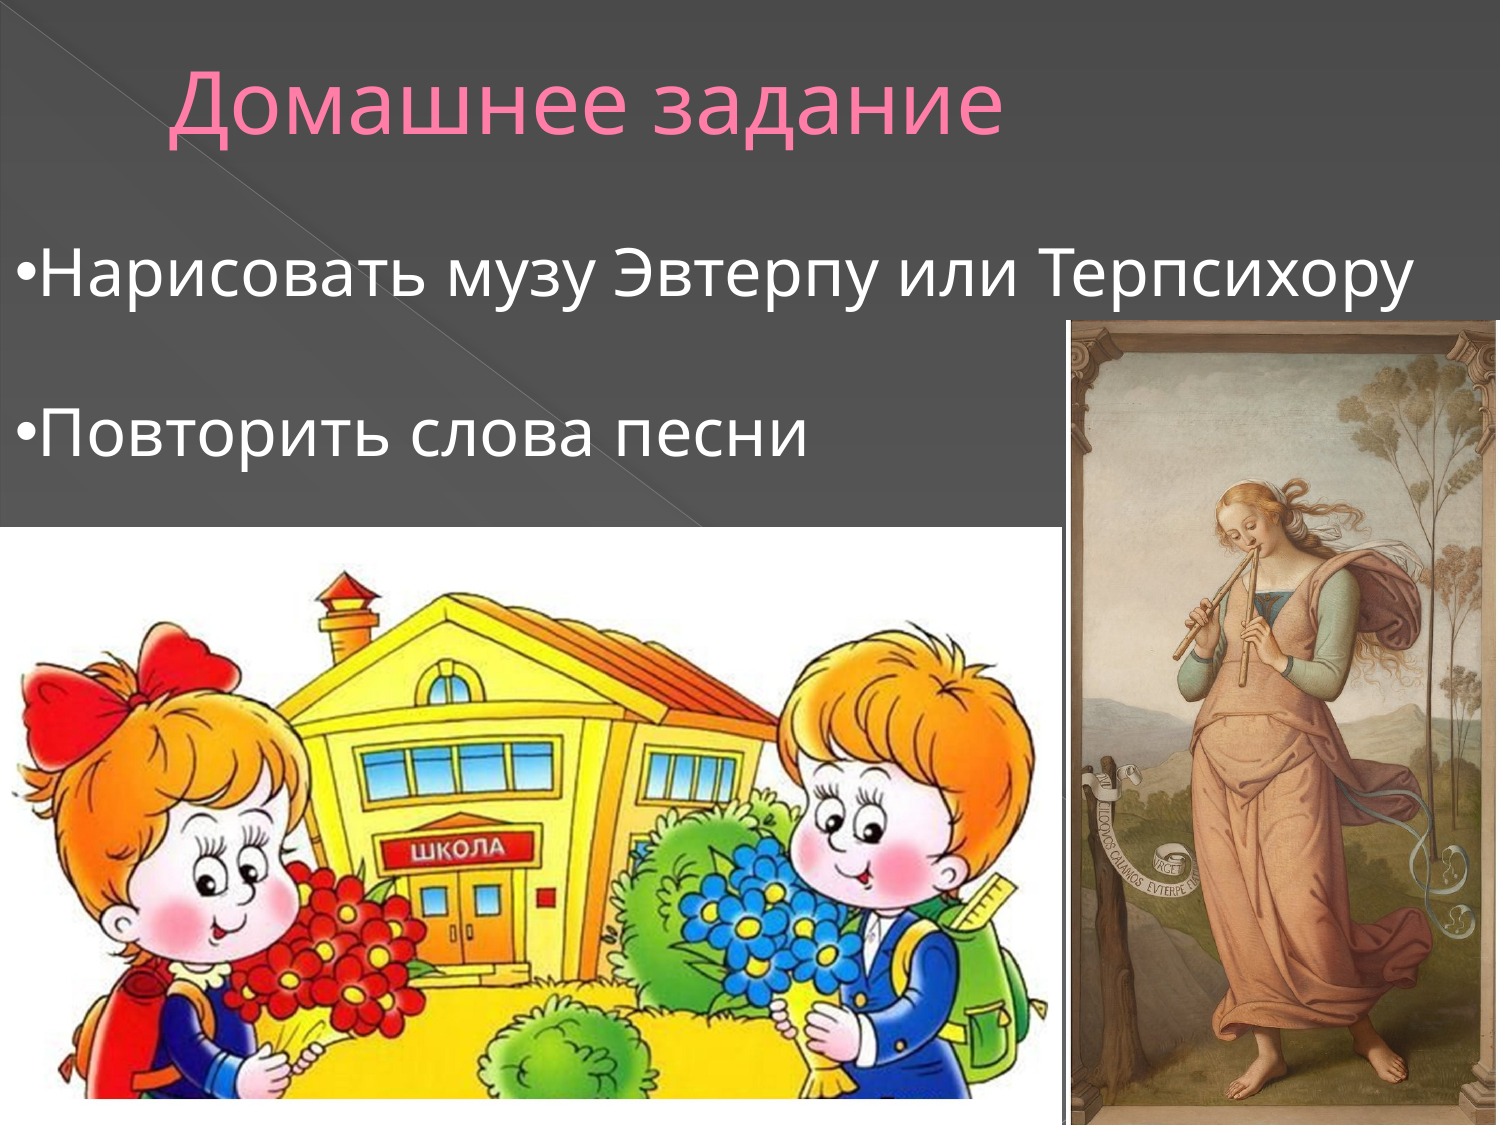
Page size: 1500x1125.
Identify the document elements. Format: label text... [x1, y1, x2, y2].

picture [1066, 320, 1500, 1125]
picture [0, 527, 1062, 1125]
title Домашнее задание [75, 0, 1425, 200]
text_box Нарисовать музу Эвтерпу или Терпсихору Повторить слова песни [0, 222, 1500, 478]
